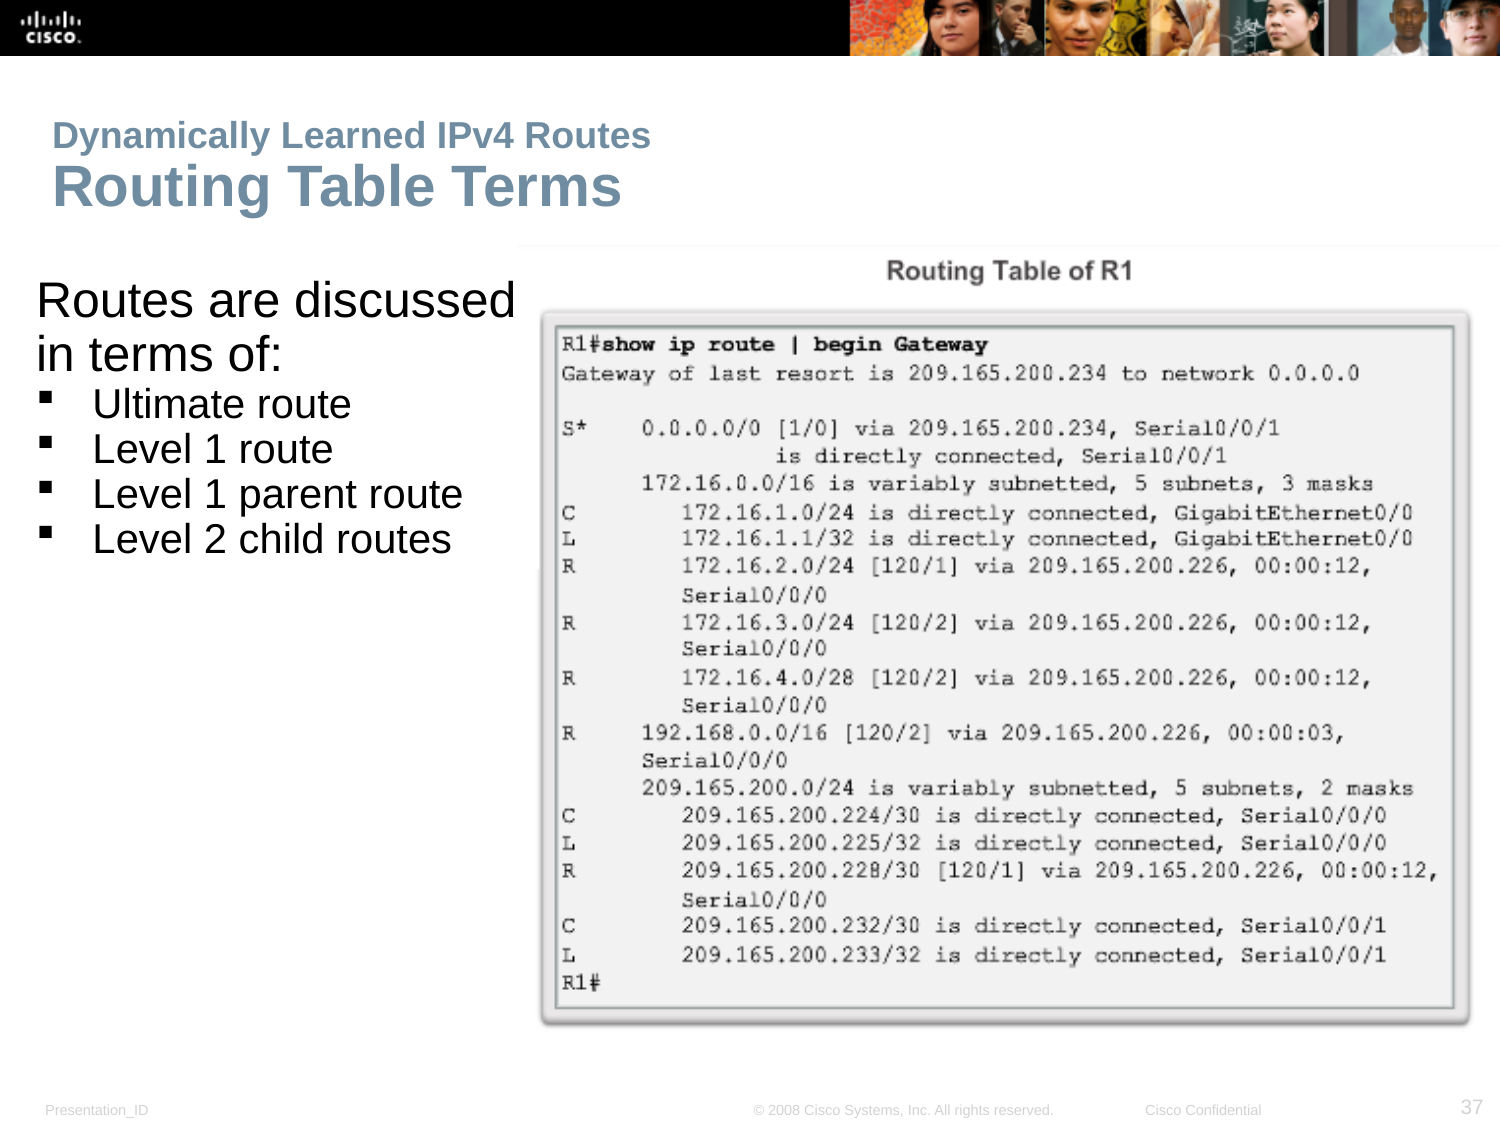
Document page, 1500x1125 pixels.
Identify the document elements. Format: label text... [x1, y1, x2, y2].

picture [0, 0, 1500, 56]
picture [517, 244, 1500, 1043]
text_box Routes are discussed in terms of: Ultimate route Level 1 route Level 1 parent route Level 2 child routes [21, 266, 512, 570]
title Dynamically Learned IPv4 Routes Routing Table Terms [38, 80, 1426, 227]
